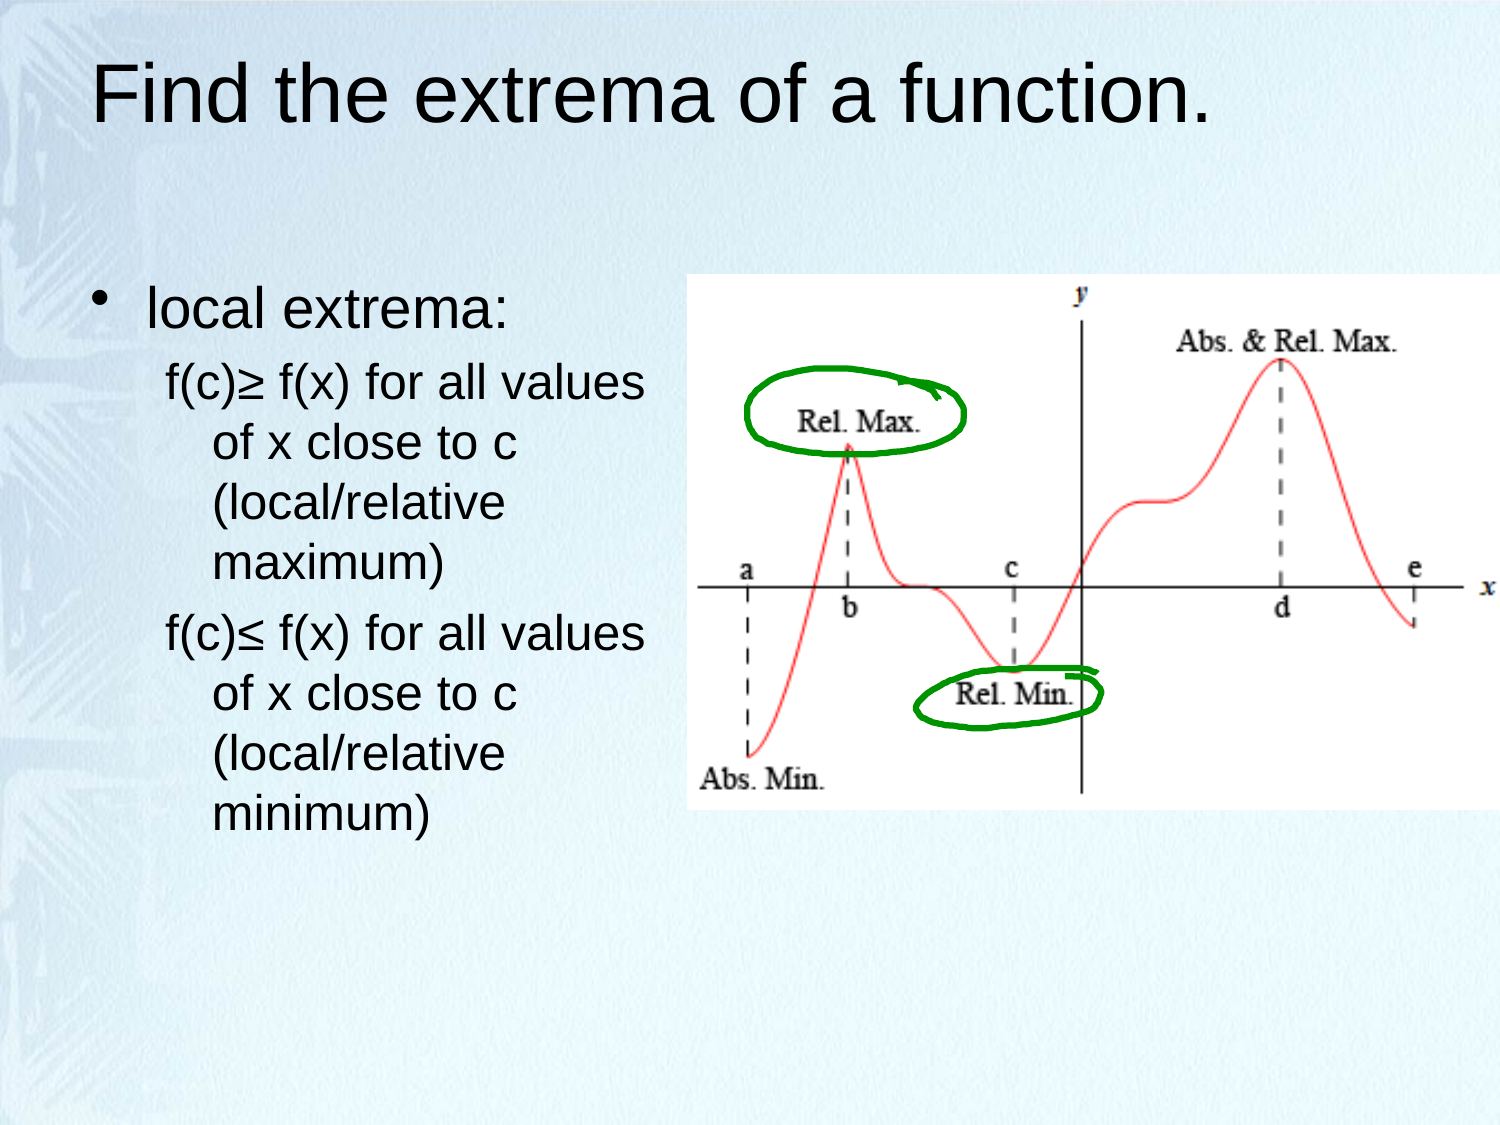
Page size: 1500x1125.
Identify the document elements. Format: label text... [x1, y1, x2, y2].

picture [0, 0, 1500, 1125]
list local extrema: f(c)≥ f(x) for all values of x close to c (local/relative maximum) f(c)≤ f(x) for all values of x close to c (local/relative minimum) [74, 262, 663, 1001]
title Find the extrema of a function. [74, 44, 1426, 233]
